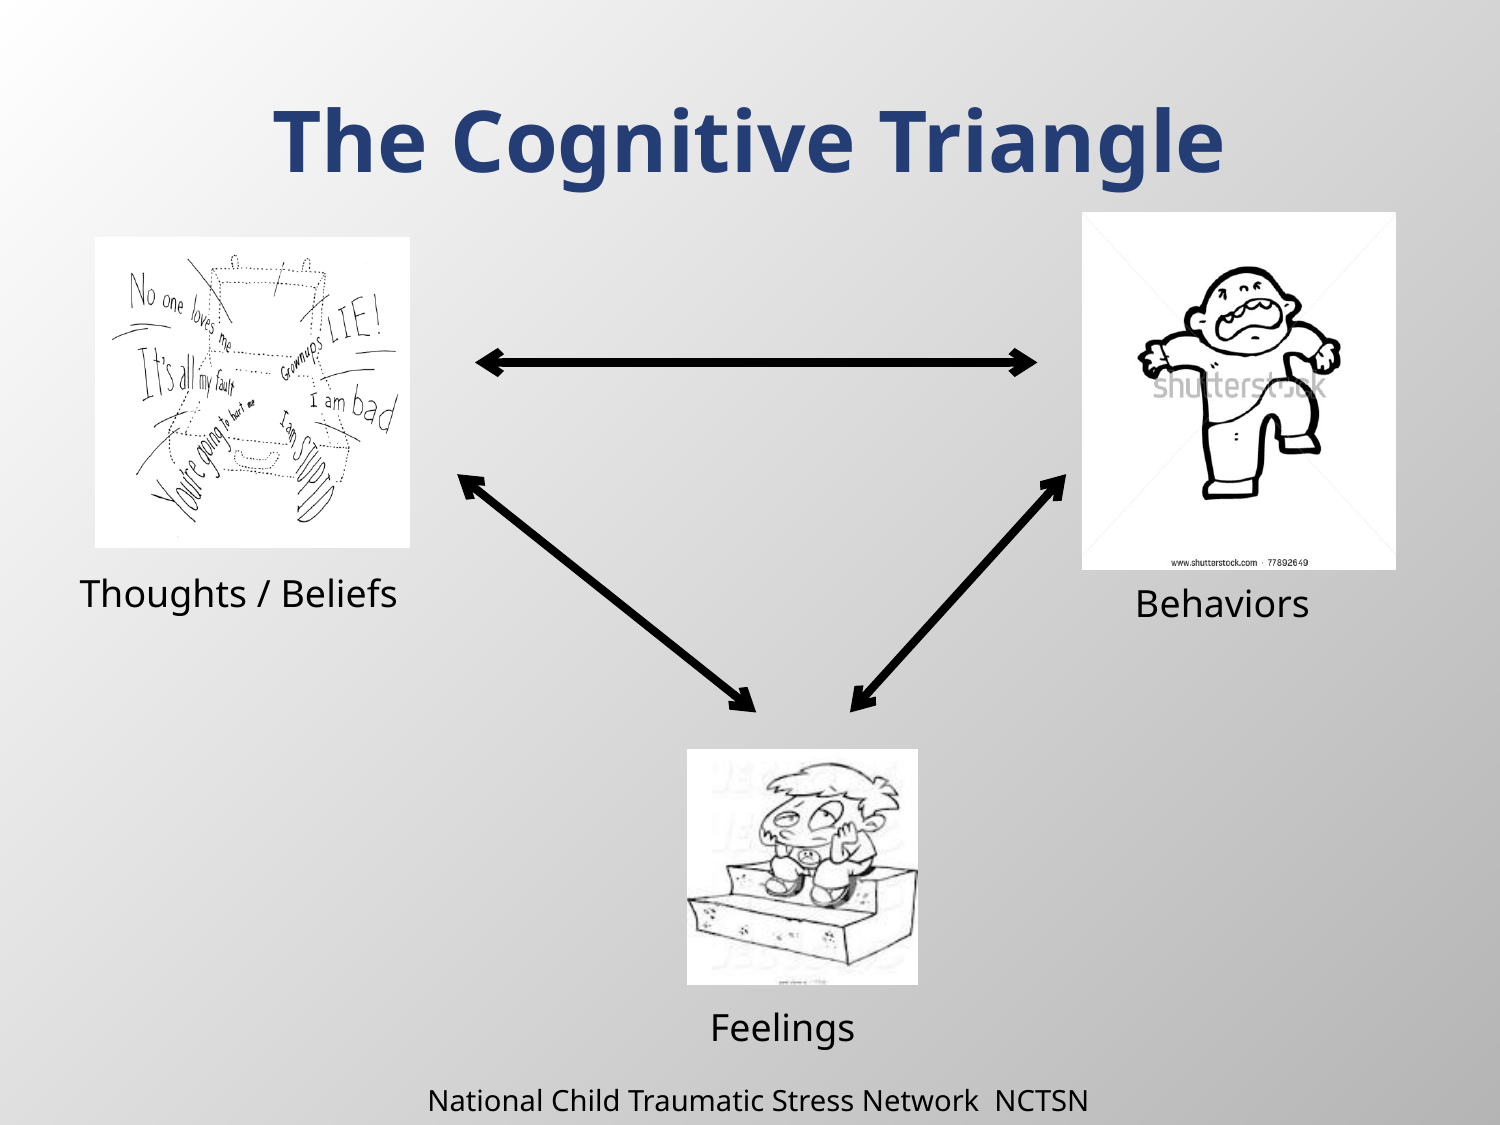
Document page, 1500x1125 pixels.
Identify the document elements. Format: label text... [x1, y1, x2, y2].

title The Cognitive Triangle [75, 45, 1425, 233]
text_box Thoughts / Beliefs [64, 562, 415, 623]
text_box Behaviors [1120, 610, 1396, 633]
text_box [849, 473, 1067, 713]
text_box National Child Traumatic Stress Network NCTSN [412, 1074, 1238, 1125]
picture [1082, 212, 1396, 570]
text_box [456, 473, 757, 713]
picture [687, 749, 918, 985]
text_box Feelings [695, 996, 971, 1056]
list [95, 237, 410, 549]
